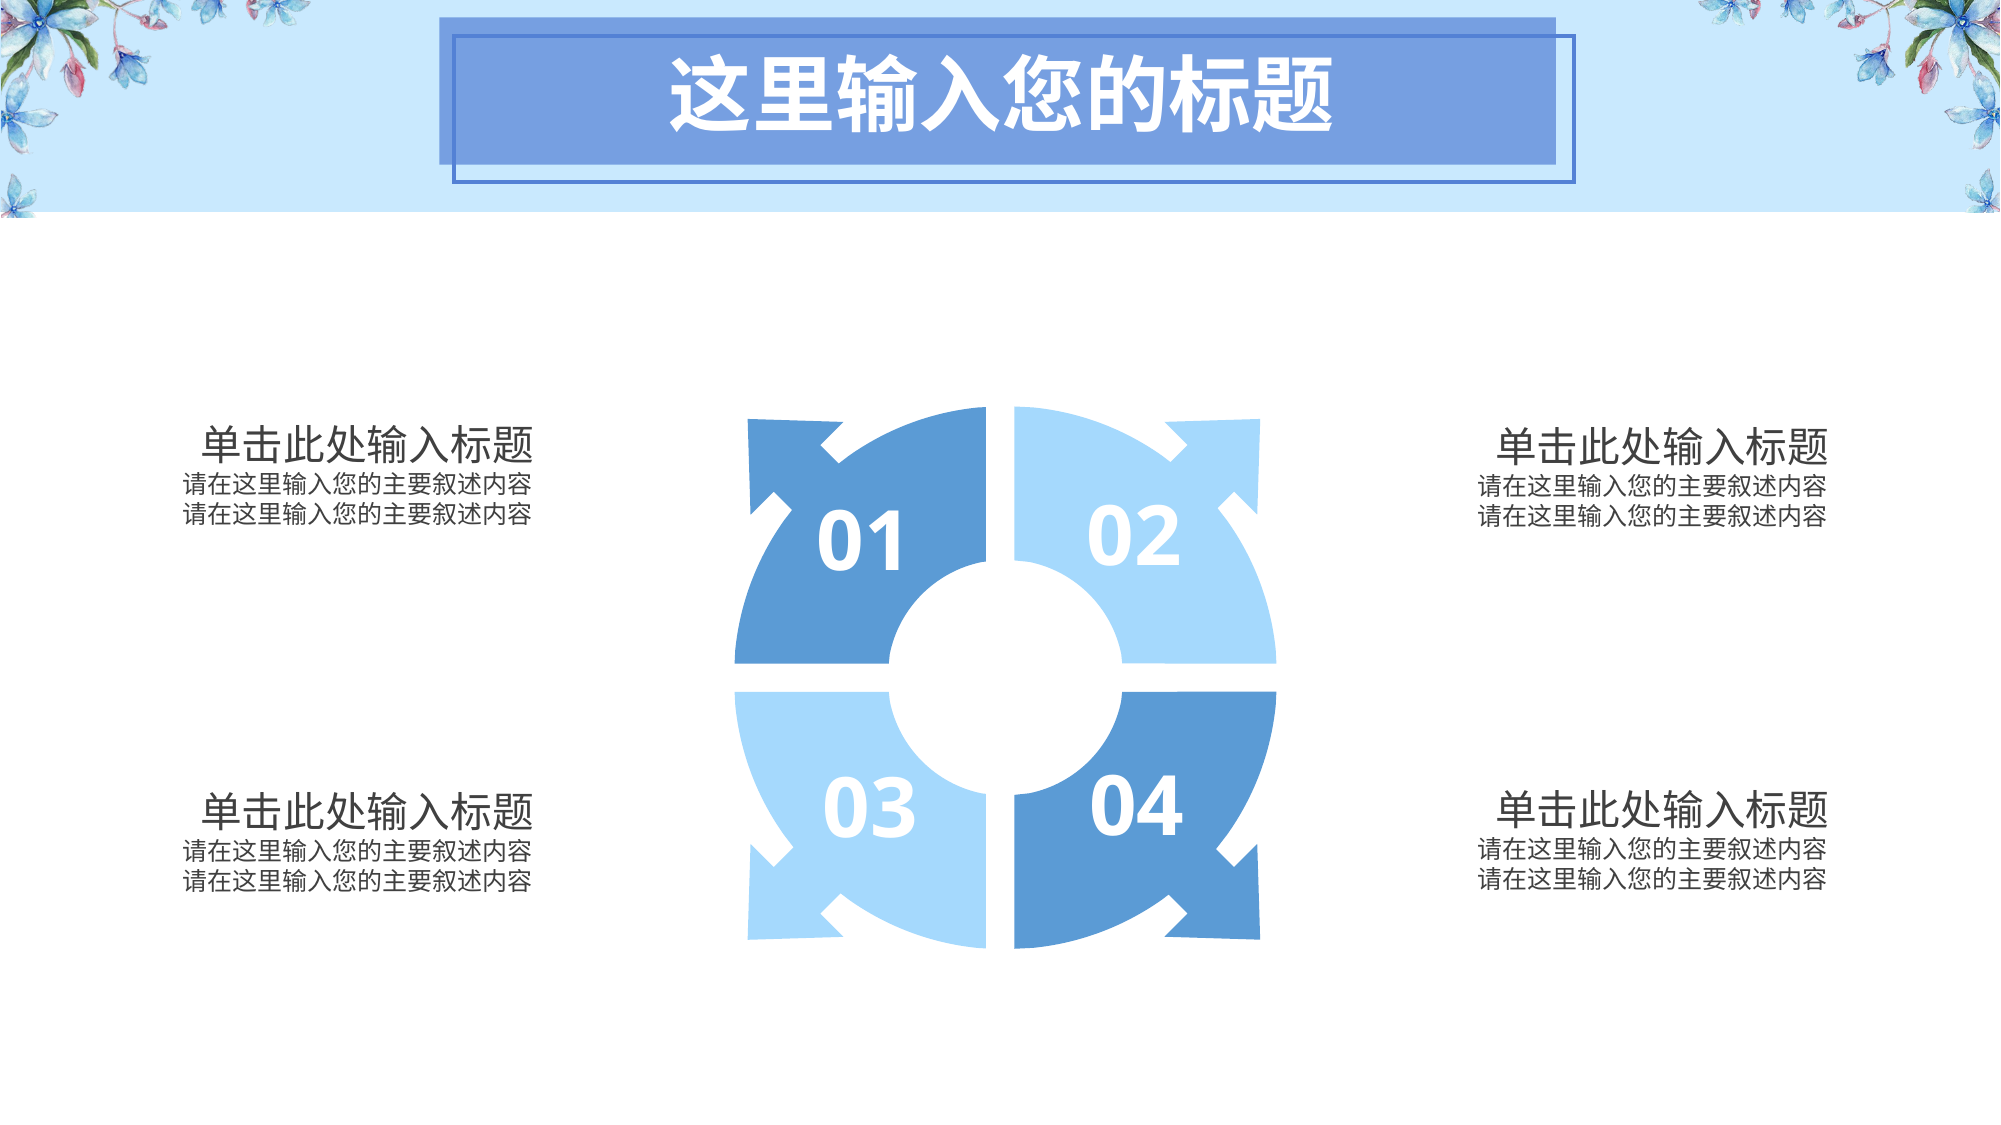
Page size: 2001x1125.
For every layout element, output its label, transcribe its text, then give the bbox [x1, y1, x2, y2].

text_box 04 [1065, 744, 1208, 860]
text_box 01 [793, 479, 936, 595]
text_box 03 [799, 747, 942, 862]
text_box [336, 0, 1673, 213]
text_box 02 [1062, 474, 1206, 590]
text_box 单击此处输入标题 请在这里输入您的主要叙述内容 请在这里输入您的主要叙述内容 [1462, 776, 1845, 982]
text_box [733, 690, 988, 950]
text_box [1013, 690, 1278, 950]
text_box [733, 405, 987, 665]
text_box 单击此处输入标题 请在这里输入您的主要叙述内容 请在这里输入您的主要叙述内容 [1462, 413, 1845, 618]
text_box [1013, 405, 1278, 665]
text_box [453, 35, 1575, 183]
text_box [438, 16, 1557, 166]
text_box 单击此处输入标题 请在这里输入您的主要叙述内容 请在这里输入您的主要叙述内容 [167, 411, 550, 617]
picture [1672, 0, 2000, 213]
picture [0, 0, 336, 218]
text_box 单击此处输入标题 请在这里输入您的主要叙述内容 请在这里输入您的主要叙述内容 [167, 778, 550, 983]
